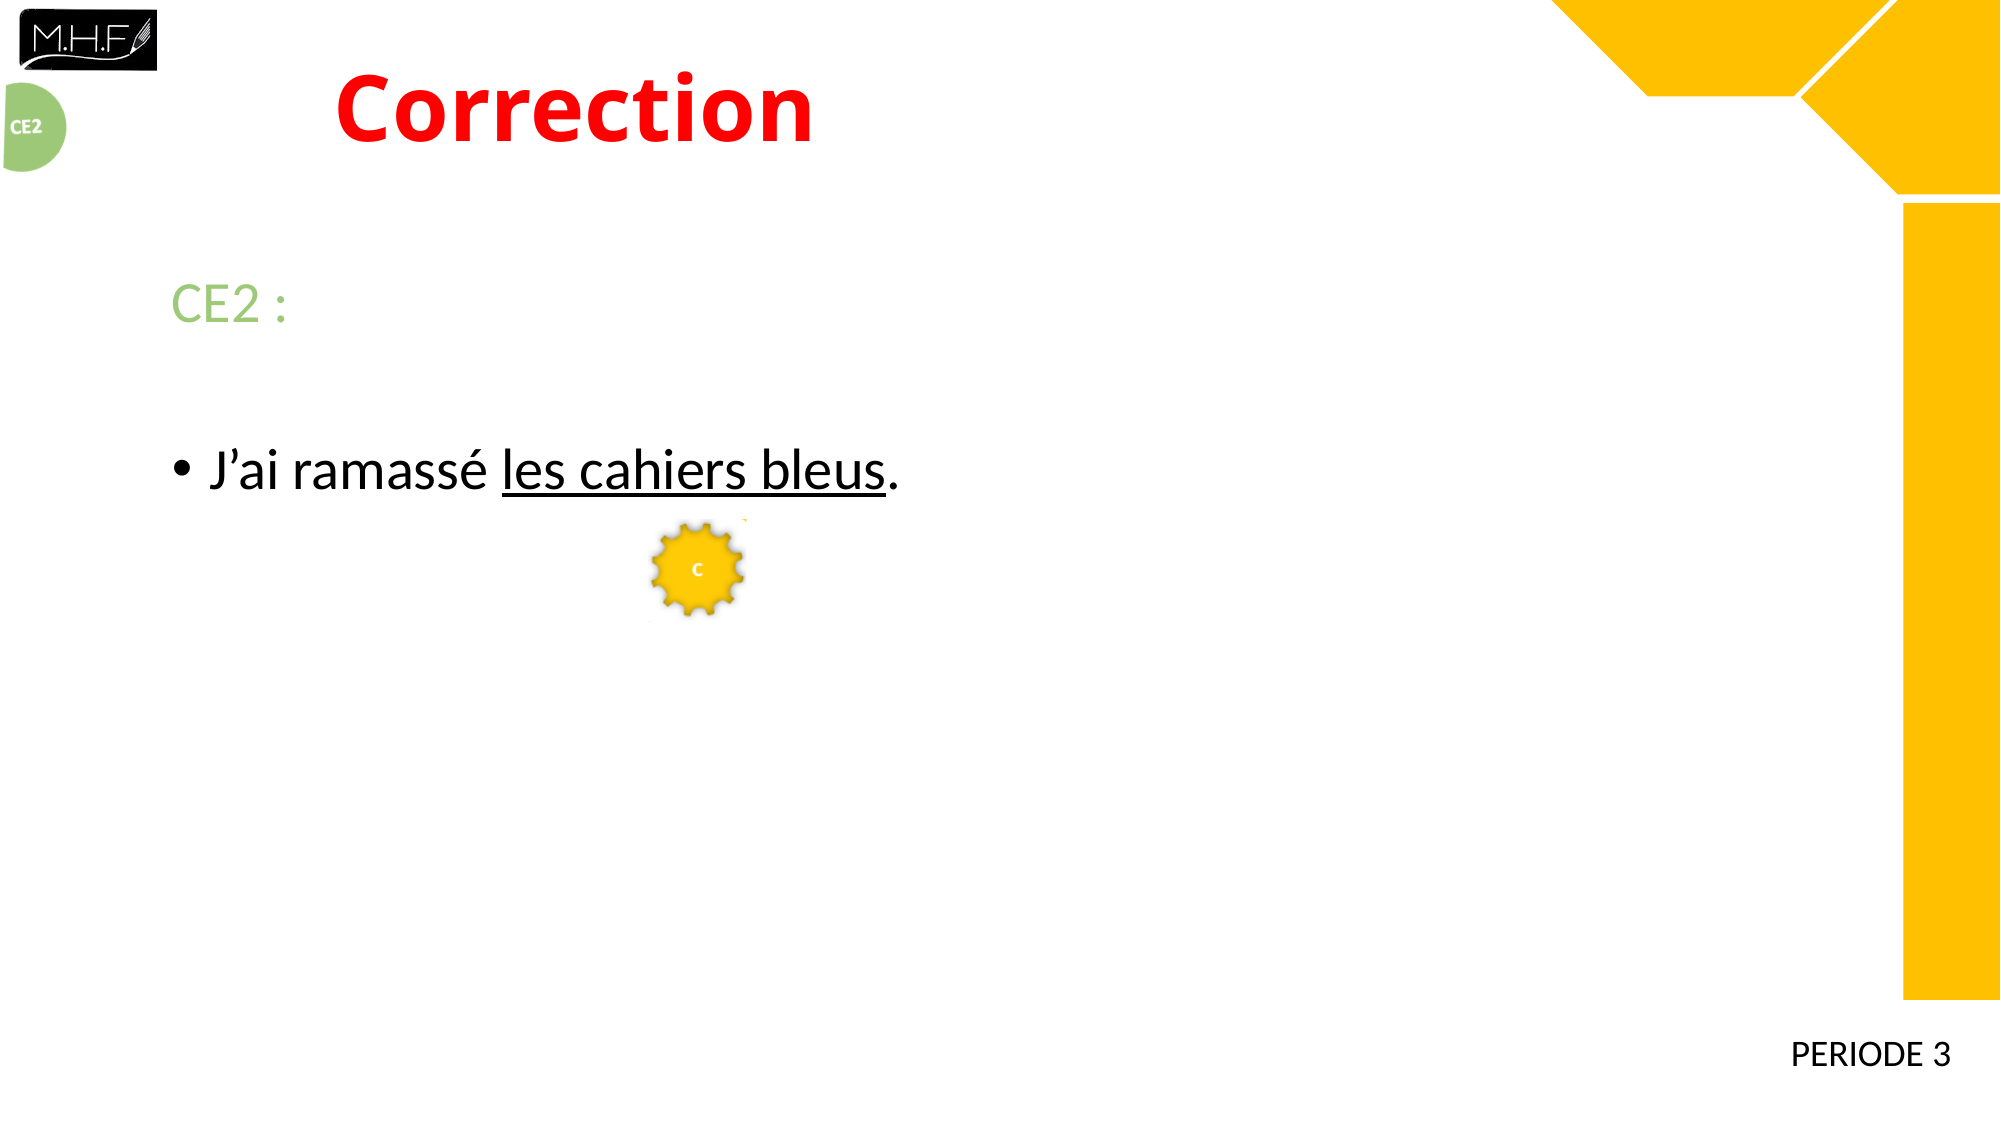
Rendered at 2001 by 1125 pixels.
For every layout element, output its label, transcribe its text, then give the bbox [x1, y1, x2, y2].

text_box [1549, 0, 1892, 98]
picture [647, 519, 747, 622]
text_box [1902, 202, 2000, 1001]
title Correction [318, 3, 1865, 221]
picture [0, 7, 157, 210]
text_box PERIODE 3 [1362, 1021, 1967, 1125]
text_box [1799, 0, 2000, 196]
text_box CE2 : J’ai ramassé les cahiers bleus. [156, 264, 979, 979]
